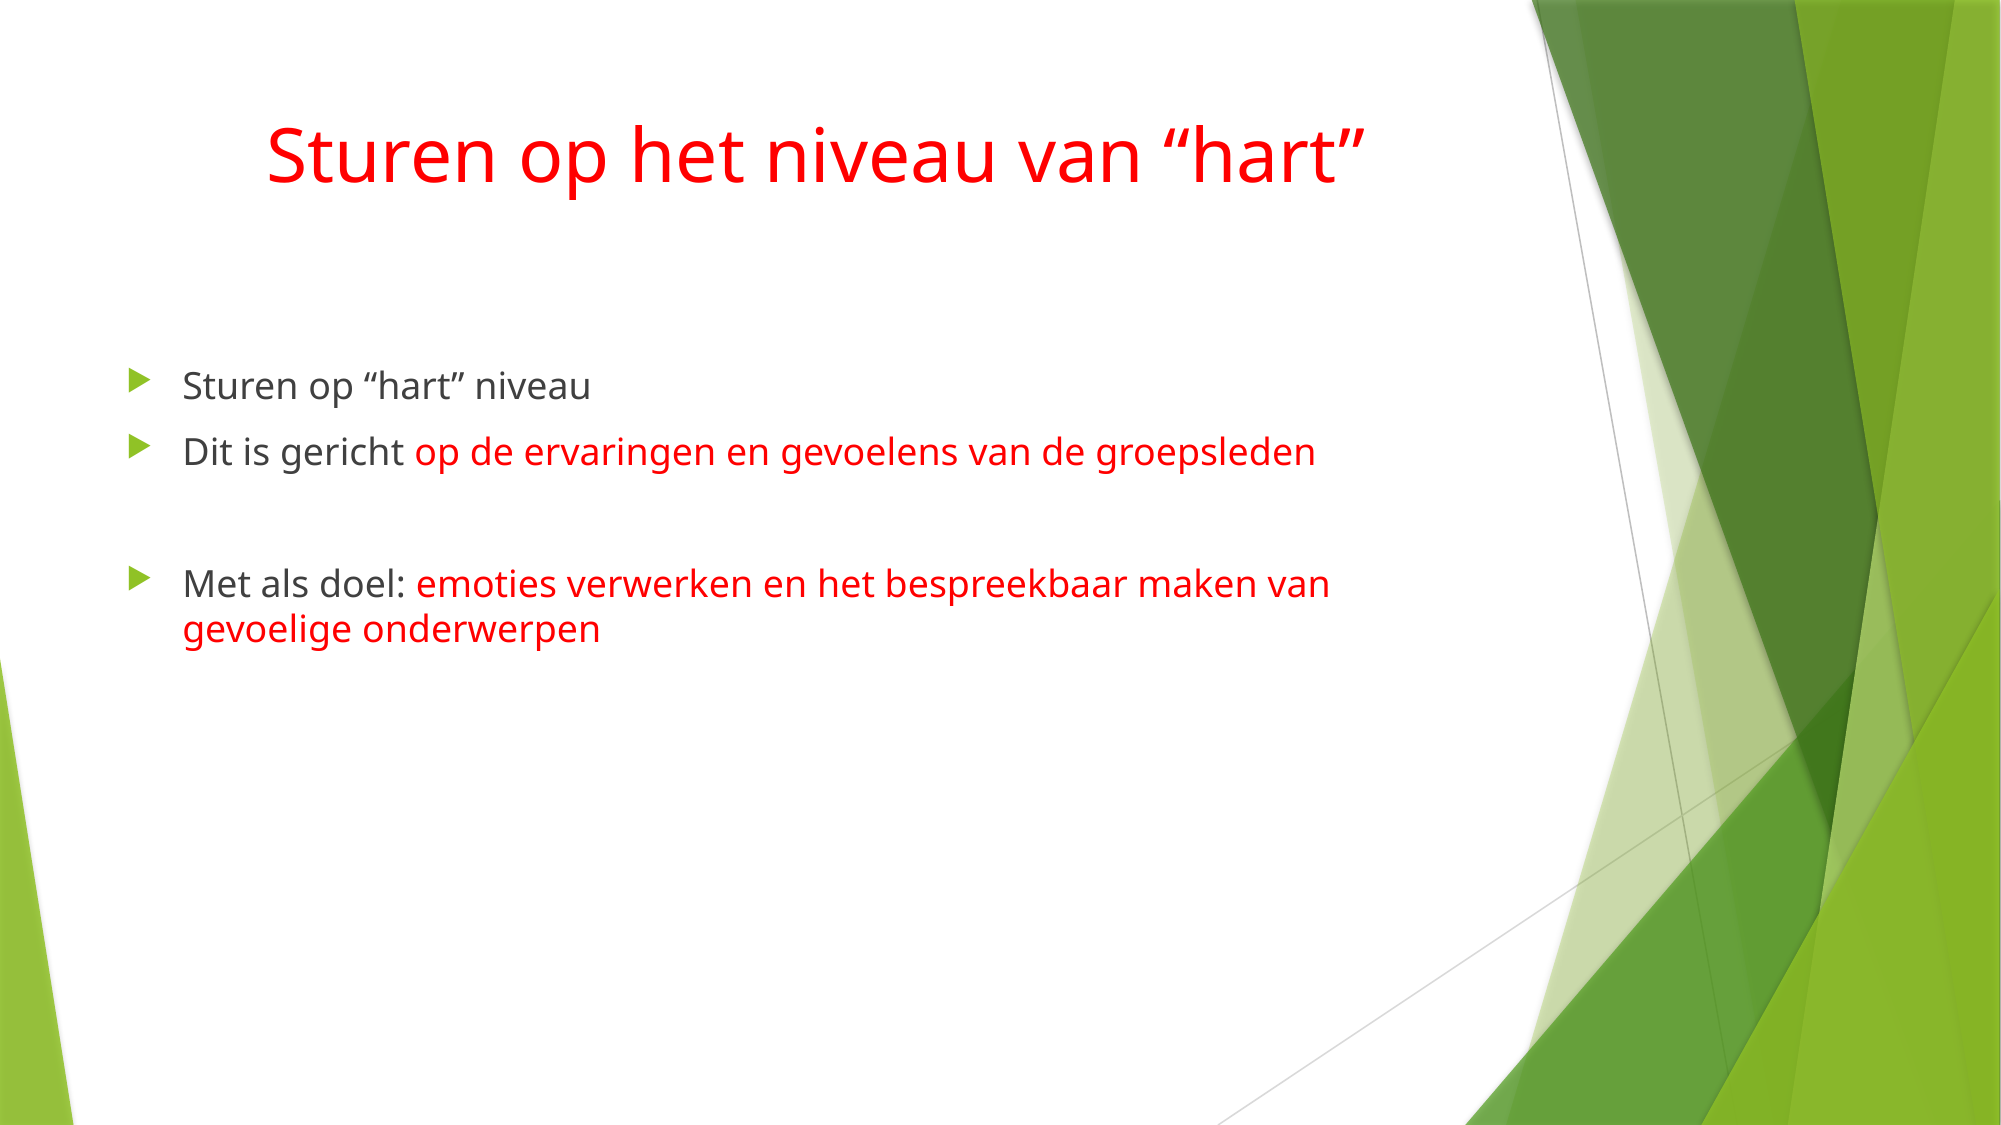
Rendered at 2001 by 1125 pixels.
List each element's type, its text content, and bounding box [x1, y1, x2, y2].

title Sturen op het niveau van “hart” [111, 99, 1522, 317]
list Sturen op “hart” niveau Dit is gericht op de ervaringen en gevoelens van de groepsleden Met als doel: emoties verwerken en het bespreekbaar maken van gevoelige onderwerpen [111, 354, 1522, 992]
